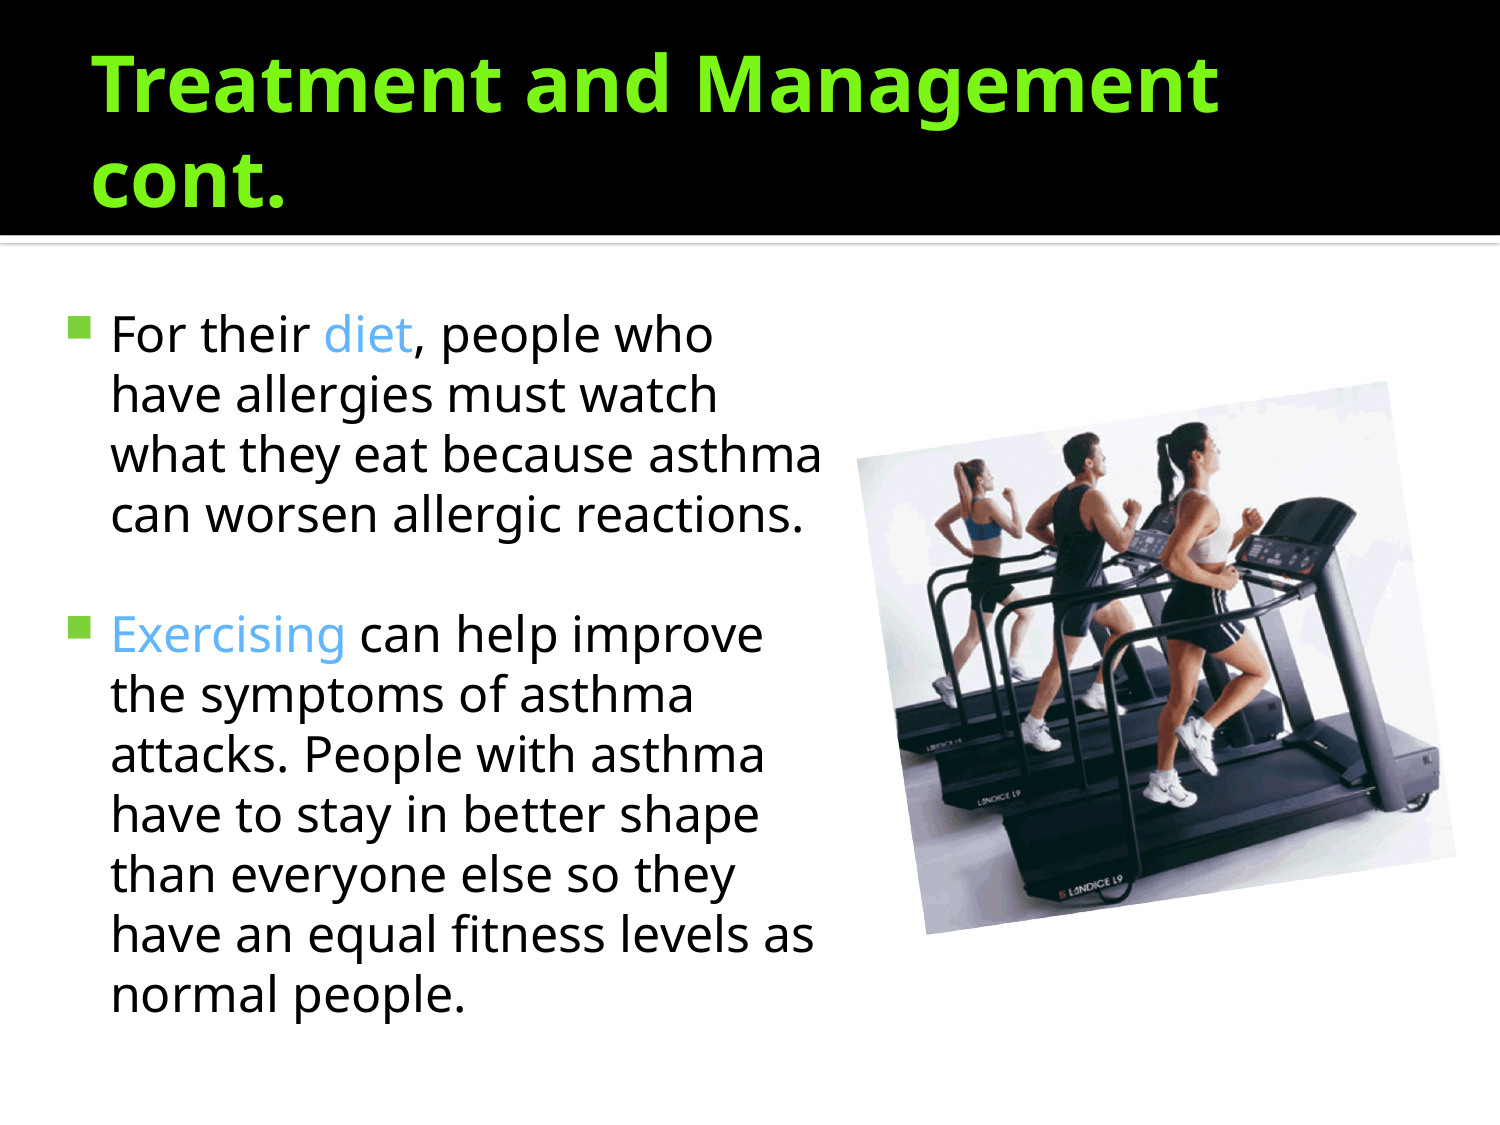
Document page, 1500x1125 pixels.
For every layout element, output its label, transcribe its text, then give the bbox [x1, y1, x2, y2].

picture [857, 377, 1458, 934]
title Treatment and Management cont. [75, 25, 1425, 231]
list For their diet, people who have allergies must watch what they eat because asthma can worsen allergic reactions. Exercising can help improve the symptoms of asthma attacks. People with asthma have to stay in better shape than everyone else so they have an equal fitness levels as normal people. [37, 287, 850, 1047]
